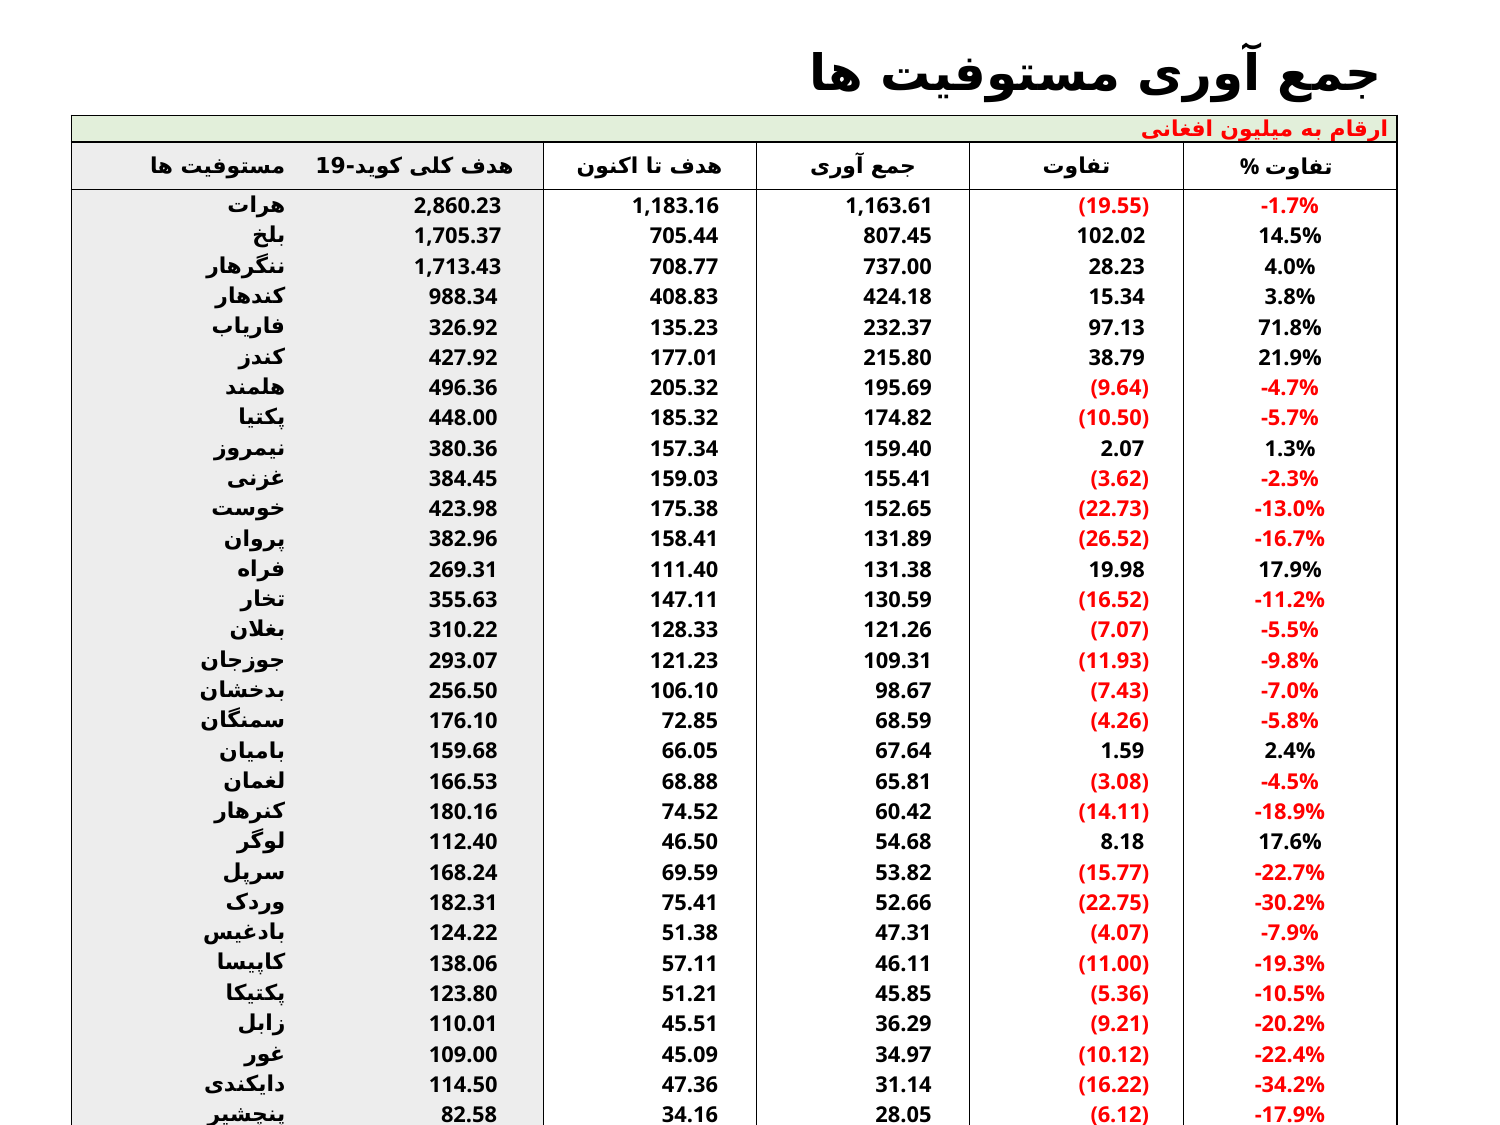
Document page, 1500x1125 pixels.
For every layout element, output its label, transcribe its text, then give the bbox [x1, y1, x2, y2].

table_cell [72, 765, 87, 796]
table_cell 28.05 [757, 1099, 969, 1125]
table_cell 705.44 [544, 220, 756, 250]
table_cell ننگرهار [87, 250, 286, 281]
table_cell -30.2% [1184, 886, 1396, 917]
table_cell 1,163.61 [757, 190, 969, 220]
table_cell 128.33 [544, 614, 756, 644]
table_cell 708.77 [544, 250, 756, 281]
table_cell 69.59 [544, 856, 756, 886]
table_cell 123.80 [286, 977, 543, 1008]
table_cell 45.85 [757, 977, 969, 1008]
table_cell 168.24 [286, 856, 543, 886]
table_cell 67.64 [757, 735, 969, 765]
table_cell 310.22 [286, 614, 543, 644]
table_cell 988.34 [286, 281, 543, 311]
table_cell 135.23 [544, 311, 756, 341]
table_cell [72, 462, 87, 493]
table_cell 174.82 [757, 402, 969, 432]
table_cell [72, 977, 87, 1008]
table_cell 159.68 [286, 735, 543, 765]
table_cell 34.97 [757, 1038, 969, 1068]
table_cell 256.50 [286, 674, 543, 705]
table_cell غزنی [87, 462, 286, 493]
table_cell 71.8% [1184, 311, 1396, 341]
table_cell -5.7% [1184, 402, 1396, 432]
table_cell -4.5% [1184, 765, 1396, 796]
table_cell 2,860.23 [286, 190, 543, 220]
table_cell [72, 1038, 87, 1068]
table_cell 121.23 [544, 644, 756, 674]
table_cell -2.3% [1184, 462, 1396, 493]
table_cell [72, 614, 87, 644]
table_cell پروان [87, 523, 286, 553]
table_cell 155.41 [757, 462, 969, 493]
table_cell -5.5% [1184, 614, 1396, 644]
table_cell -11.2% [1184, 584, 1396, 614]
table_cell [72, 143, 87, 189]
table_cell فراه [87, 553, 286, 584]
table_cell [72, 856, 87, 886]
table_cell 17.9% [1184, 553, 1396, 584]
table_cell -22.7% [1184, 856, 1396, 886]
title جمع آوری مستوفیت ها [103, 16, 1397, 115]
table_cell لوگر [87, 826, 286, 856]
table_cell (19.55) [970, 190, 1183, 220]
table_cell 36.29 [757, 1008, 969, 1038]
table_cell (15.77) [970, 856, 1183, 886]
table_cell (3.08) [970, 765, 1183, 796]
table_cell 737.00 [757, 250, 969, 281]
table_cell 1.3% [1184, 432, 1396, 462]
table_cell 1,705.37 [286, 220, 543, 250]
table_cell 448.00 [286, 402, 543, 432]
table_cell سرپل [87, 856, 286, 886]
table_cell (3.62) [970, 462, 1183, 493]
table_cell (6.12) [970, 1099, 1183, 1125]
table_cell وردک [87, 886, 286, 917]
table_cell 68.88 [544, 765, 756, 796]
table_cell لغمان [87, 765, 286, 796]
table_cell 176.10 [286, 705, 543, 735]
table_cell 424.18 [757, 281, 969, 311]
table_cell 15.34 [970, 281, 1183, 311]
table_cell 157.34 [544, 432, 756, 462]
table_cell [72, 311, 87, 341]
table_cell 293.07 [286, 644, 543, 674]
table_cell -19.3% [1184, 947, 1396, 977]
table_cell [72, 886, 87, 917]
table_cell 21.9% [1184, 341, 1396, 371]
table_cell 102.02 [970, 220, 1183, 250]
table_cell 185.32 [544, 402, 756, 432]
table_cell 31.14 [757, 1068, 969, 1099]
table_cell 72.85 [544, 705, 756, 735]
table_cell 110.01 [286, 1008, 543, 1038]
table_cell [72, 220, 87, 250]
table_cell -5.8% [1184, 705, 1396, 735]
table_cell 46.50 [544, 826, 756, 856]
table_cell [72, 250, 87, 281]
table_cell [72, 1008, 87, 1038]
table_cell 54.68 [757, 826, 969, 856]
table_cell 68.59 [757, 705, 969, 735]
table_cell 159.03 [544, 462, 756, 493]
table_cell 19.98 [970, 553, 1183, 584]
table_cell -20.2% [1184, 1008, 1396, 1038]
table_cell [72, 947, 87, 977]
table_cell 97.13 [970, 311, 1183, 341]
table_cell سمنگان [87, 705, 286, 735]
table_cell 408.83 [544, 281, 756, 311]
table_cell [72, 584, 87, 614]
table_cell 52.66 [757, 886, 969, 917]
table_cell 2.4% [1184, 735, 1396, 765]
table_cell 1,183.16 [544, 190, 756, 220]
table_cell [72, 796, 87, 826]
table_cell -22.4% [1184, 1038, 1396, 1068]
table_cell [72, 402, 87, 432]
table_cell 380.36 [286, 432, 543, 462]
table_cell [72, 341, 87, 371]
table_cell 57.11 [544, 947, 756, 977]
table_cell 111.40 [544, 553, 756, 584]
table_cell 131.89 [757, 523, 969, 553]
table_cell کاپیسا [87, 947, 286, 977]
table_cell 60.42 [757, 796, 969, 826]
table_cell [72, 190, 87, 220]
table_cell 98.67 [757, 674, 969, 705]
table_cell 17.6% [1184, 826, 1396, 856]
table_cell -18.9% [1184, 796, 1396, 826]
table_cell -13.0% [1184, 493, 1396, 523]
table_cell 152.65 [757, 493, 969, 523]
table_cell کندز [87, 341, 286, 371]
table_cell فاریاب [87, 311, 286, 341]
table_cell 159.40 [757, 432, 969, 462]
table_cell 182.31 [286, 886, 543, 917]
table_cell هلمند [87, 371, 286, 402]
table_cell 130.59 [757, 584, 969, 614]
table_cell پکتیکا [87, 977, 286, 1008]
table_cell 1,713.43 [286, 250, 543, 281]
table_cell (22.73) [970, 493, 1183, 523]
table_cell (16.22) [970, 1068, 1183, 1099]
table_cell (22.75) [970, 886, 1183, 917]
table_cell غور [87, 1038, 286, 1068]
table_cell [72, 917, 87, 947]
table_cell (4.26) [970, 705, 1183, 735]
table_cell 166.53 [286, 765, 543, 796]
table_cell -34.2% [1184, 1068, 1396, 1099]
table_cell دایکندی [87, 1068, 286, 1099]
table_cell جمع آوری [757, 143, 969, 189]
table_cell 158.41 [544, 523, 756, 553]
table_cell [72, 644, 87, 674]
table_cell 45.09 [544, 1038, 756, 1068]
table_cell 195.69 [757, 371, 969, 402]
table_cell -10.5% [1184, 977, 1396, 1008]
table_cell -7.9% [1184, 917, 1396, 947]
table_cell جوزجان [87, 644, 286, 674]
table_cell (10.12) [970, 1038, 1183, 1068]
table_cell 47.31 [757, 917, 969, 947]
table_cell 47.36 [544, 1068, 756, 1099]
table_cell کندهار [87, 281, 286, 311]
table_cell نیمروز [87, 432, 286, 462]
table_cell 205.32 [544, 371, 756, 402]
table_cell بامیان [87, 735, 286, 765]
table_cell خوست [87, 493, 286, 523]
table_cell 45.51 [544, 1008, 756, 1038]
table_cell (5.36) [970, 977, 1183, 1008]
table_cell -17.9% [1184, 1099, 1396, 1125]
table_cell 8.18 [970, 826, 1183, 856]
table_cell [72, 826, 87, 856]
table_cell 326.92 [286, 311, 543, 341]
table_cell 106.10 [544, 674, 756, 705]
table_cell (9.21) [970, 1008, 1183, 1038]
table_cell 34.16 [544, 1099, 756, 1125]
table_cell 427.92 [286, 341, 543, 371]
table_cell 215.80 [757, 341, 969, 371]
table_cell (11.93) [970, 644, 1183, 674]
table_cell بدخشان [87, 674, 286, 705]
table_cell (11.00) [970, 947, 1183, 977]
table_cell تفاوت [970, 143, 1183, 189]
table_cell (16.52) [970, 584, 1183, 614]
table_cell 4.0% [1184, 250, 1396, 281]
table_cell 28.23 [970, 250, 1183, 281]
table_cell 177.01 [544, 341, 756, 371]
table_cell [72, 432, 87, 462]
table_cell 423.98 [286, 493, 543, 523]
table_cell کنرهار [87, 796, 286, 826]
table_cell [72, 553, 87, 584]
table_cell 53.82 [757, 856, 969, 886]
table_cell 74.52 [544, 796, 756, 826]
table_cell -4.7% [1184, 371, 1396, 402]
table_cell [72, 735, 87, 765]
table_cell 131.38 [757, 553, 969, 584]
table_cell هدف تا اکنون [544, 143, 756, 189]
table_cell -16.7% [1184, 523, 1396, 553]
table_cell (7.07) [970, 614, 1183, 644]
table_cell (4.07) [970, 917, 1183, 947]
table_cell 14.5% [1184, 220, 1396, 250]
table_cell 75.41 [544, 886, 756, 917]
table_cell هدف کلی کوید-19 [286, 143, 543, 189]
table_cell 138.06 [286, 947, 543, 977]
table_cell % تفاوت [1184, 143, 1396, 189]
table_cell بادغیس [87, 917, 286, 947]
table_cell زابل [87, 1008, 286, 1038]
table_cell -1.7% [1184, 190, 1396, 220]
table_cell [72, 523, 87, 553]
table_cell 496.36 [286, 371, 543, 402]
table_cell 109.00 [286, 1038, 543, 1068]
table_cell 66.05 [544, 735, 756, 765]
table_cell (9.64) [970, 371, 1183, 402]
table_cell 121.26 [757, 614, 969, 644]
table_cell 51.21 [544, 977, 756, 1008]
table_cell 2.07 [970, 432, 1183, 462]
table_cell [72, 1099, 87, 1125]
table_cell [72, 1068, 87, 1099]
table_cell 3.8% [1184, 281, 1396, 311]
table_cell 124.22 [286, 917, 543, 947]
table_cell 382.96 [286, 523, 543, 553]
table_cell 807.45 [757, 220, 969, 250]
table_cell هرات [87, 190, 286, 220]
table_cell 65.81 [757, 765, 969, 796]
table_cell -9.8% [1184, 644, 1396, 674]
table_cell 147.11 [544, 584, 756, 614]
table_cell 232.37 [757, 311, 969, 341]
table_cell 1.59 [970, 735, 1183, 765]
table_cell پنچشیر [87, 1099, 286, 1125]
table_cell -7.0% [1184, 674, 1396, 705]
table_cell 82.58 [286, 1099, 543, 1125]
table_cell (7.43) [970, 674, 1183, 705]
table_cell پکتیا [87, 402, 286, 432]
table_cell 384.45 [286, 462, 543, 493]
table_cell 109.31 [757, 644, 969, 674]
table_cell 46.11 [757, 947, 969, 977]
table_cell 175.38 [544, 493, 756, 523]
table_cell (26.52) [970, 523, 1183, 553]
table_cell (14.11) [970, 796, 1183, 826]
table_cell [72, 493, 87, 523]
table_cell [72, 371, 87, 402]
table_cell 355.63 [286, 584, 543, 614]
table_cell [72, 705, 87, 735]
table_cell 180.16 [286, 796, 543, 826]
table_cell بغلان [87, 614, 286, 644]
table_cell مستوفیت ها [87, 143, 286, 189]
table_cell 269.31 [286, 553, 543, 584]
table_cell 38.79 [970, 341, 1183, 371]
table_cell 51.38 [544, 917, 756, 947]
table_cell تخار [87, 584, 286, 614]
table_cell 112.40 [286, 826, 543, 856]
table_cell [72, 281, 87, 311]
table_header ارقام به میلیون افغانی [72, 116, 1396, 141]
table_cell بلخ [87, 220, 286, 250]
table_cell [72, 674, 87, 705]
table_cell (10.50) [970, 402, 1183, 432]
table_cell 114.50 [286, 1068, 543, 1099]
